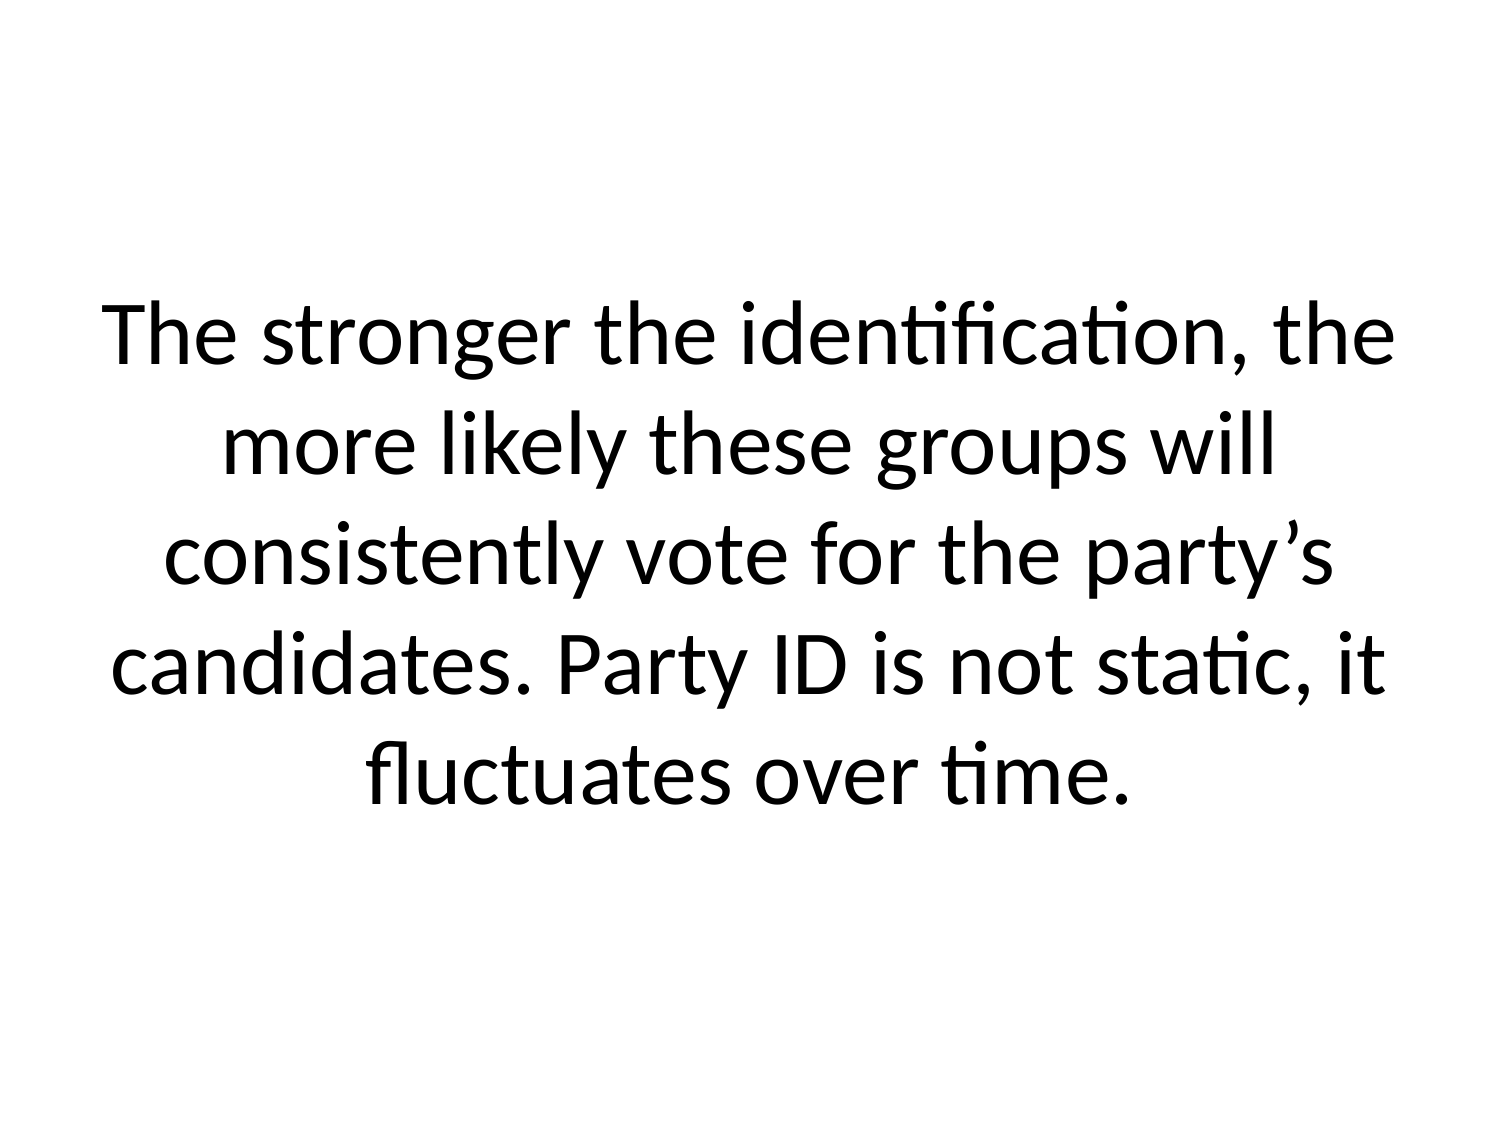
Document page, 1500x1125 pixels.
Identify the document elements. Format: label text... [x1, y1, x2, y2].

title The stronger the identification, the more likely these groups will consistently vote for the party’s candidates. Party ID is not static, it fluctuates over time. [74, 44, 1426, 1051]
